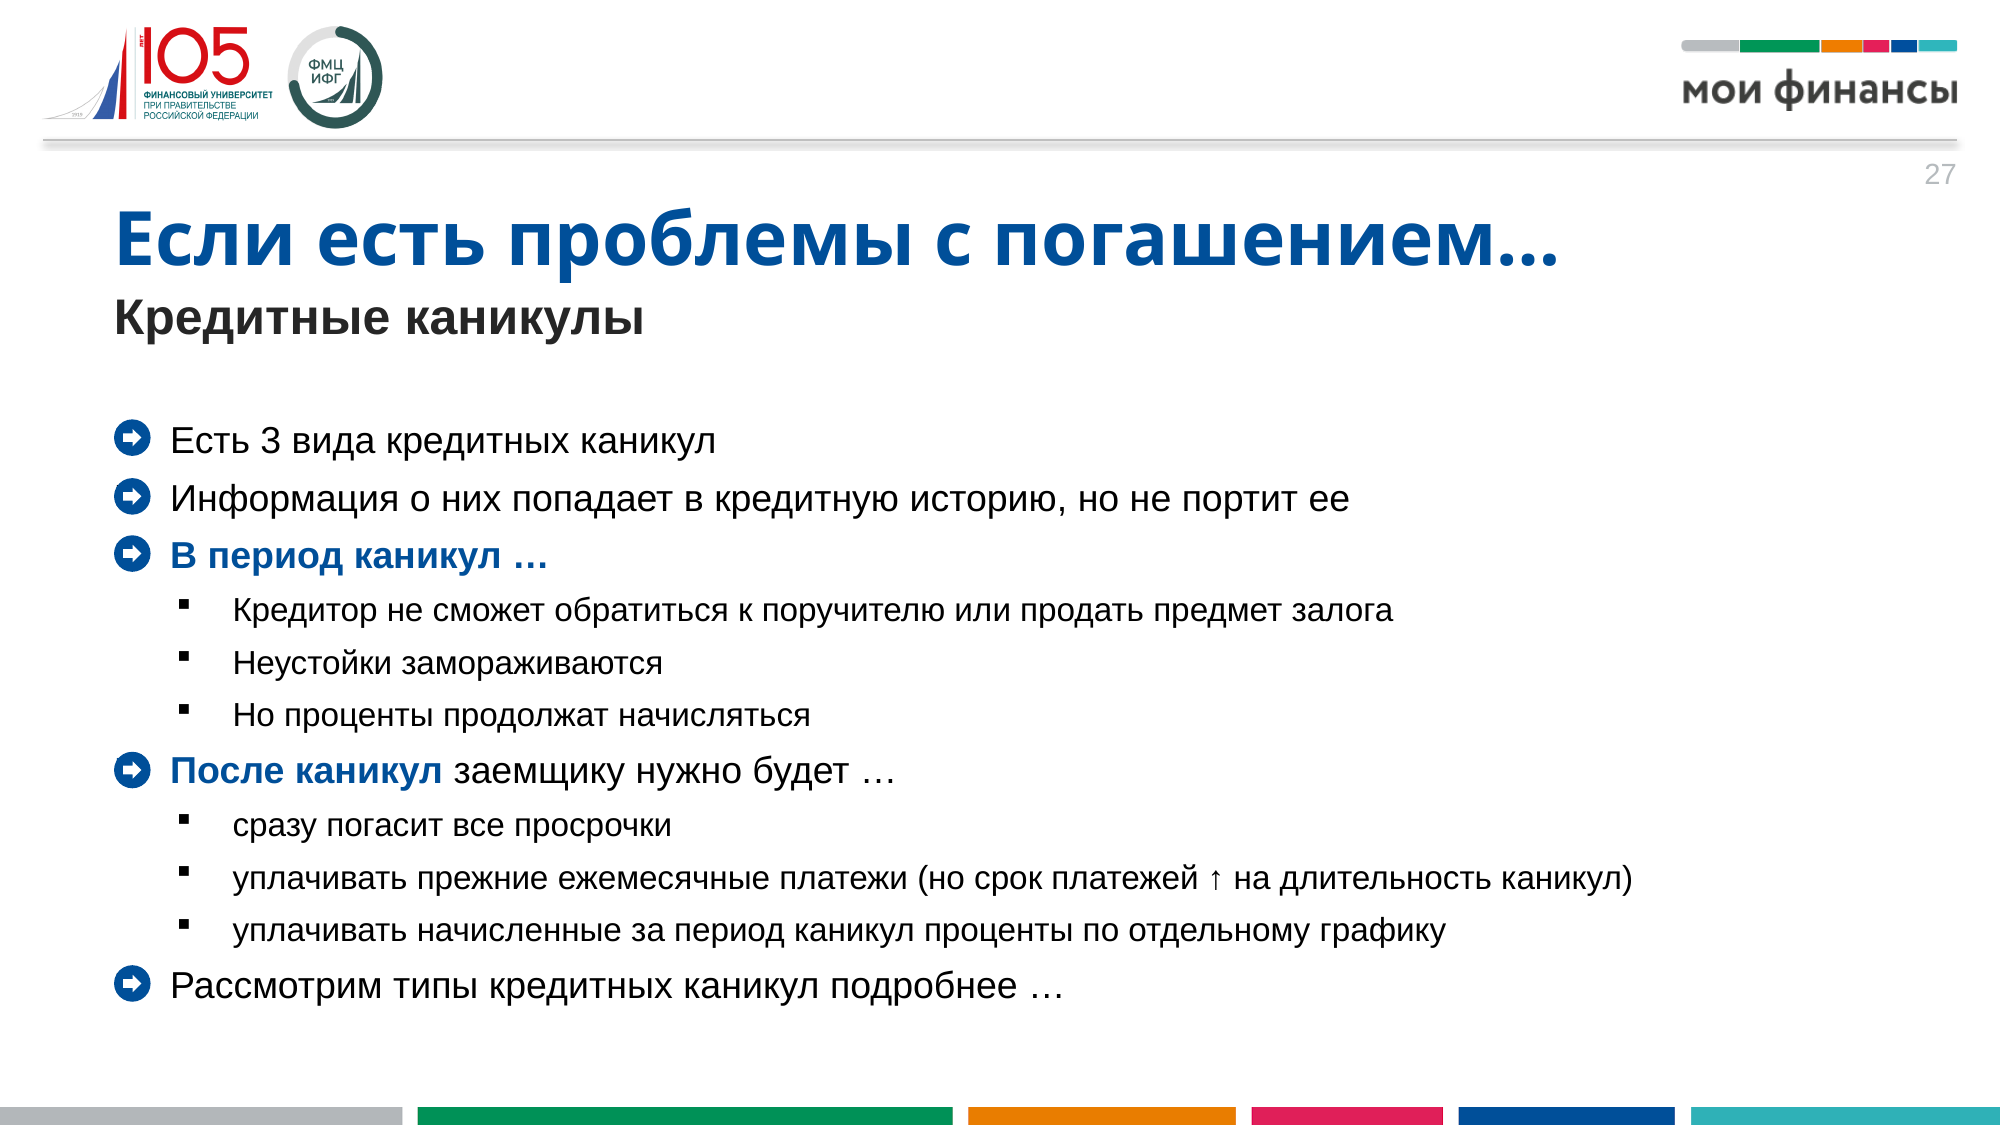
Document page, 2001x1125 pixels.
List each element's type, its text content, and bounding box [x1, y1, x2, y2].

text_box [113, 419, 151, 457]
text_box 27 [1883, 155, 1957, 191]
picture [30, 27, 273, 129]
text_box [113, 751, 151, 789]
text_box Кредитные каникулы [114, 284, 1391, 345]
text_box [113, 535, 151, 573]
text_box Есть 3 вида кредитных каникул Информация о них попадает в кредитную историю, но не портит ее В период каникул … Кредитор не сможет обратиться к поручителю или продать предмет залога Неустойки замораживаются Но проценты продолжат начисляться После каникул заемщику нужно будет … сразу погасит все просрочки уплачивать прежние ежемесячные платежи (но срок платежей ↑ на длительность каникул) уплачивать начисленные за период каникул проценты по отдельному графику Рассмотрим типы кредитных каникул подробнее … [113, 416, 1886, 1006]
picture [283, 26, 386, 129]
text_box Если есть проблемы с погашением… [113, 190, 1739, 281]
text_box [113, 477, 151, 515]
picture [0, 1107, 2000, 1125]
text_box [113, 964, 151, 1002]
